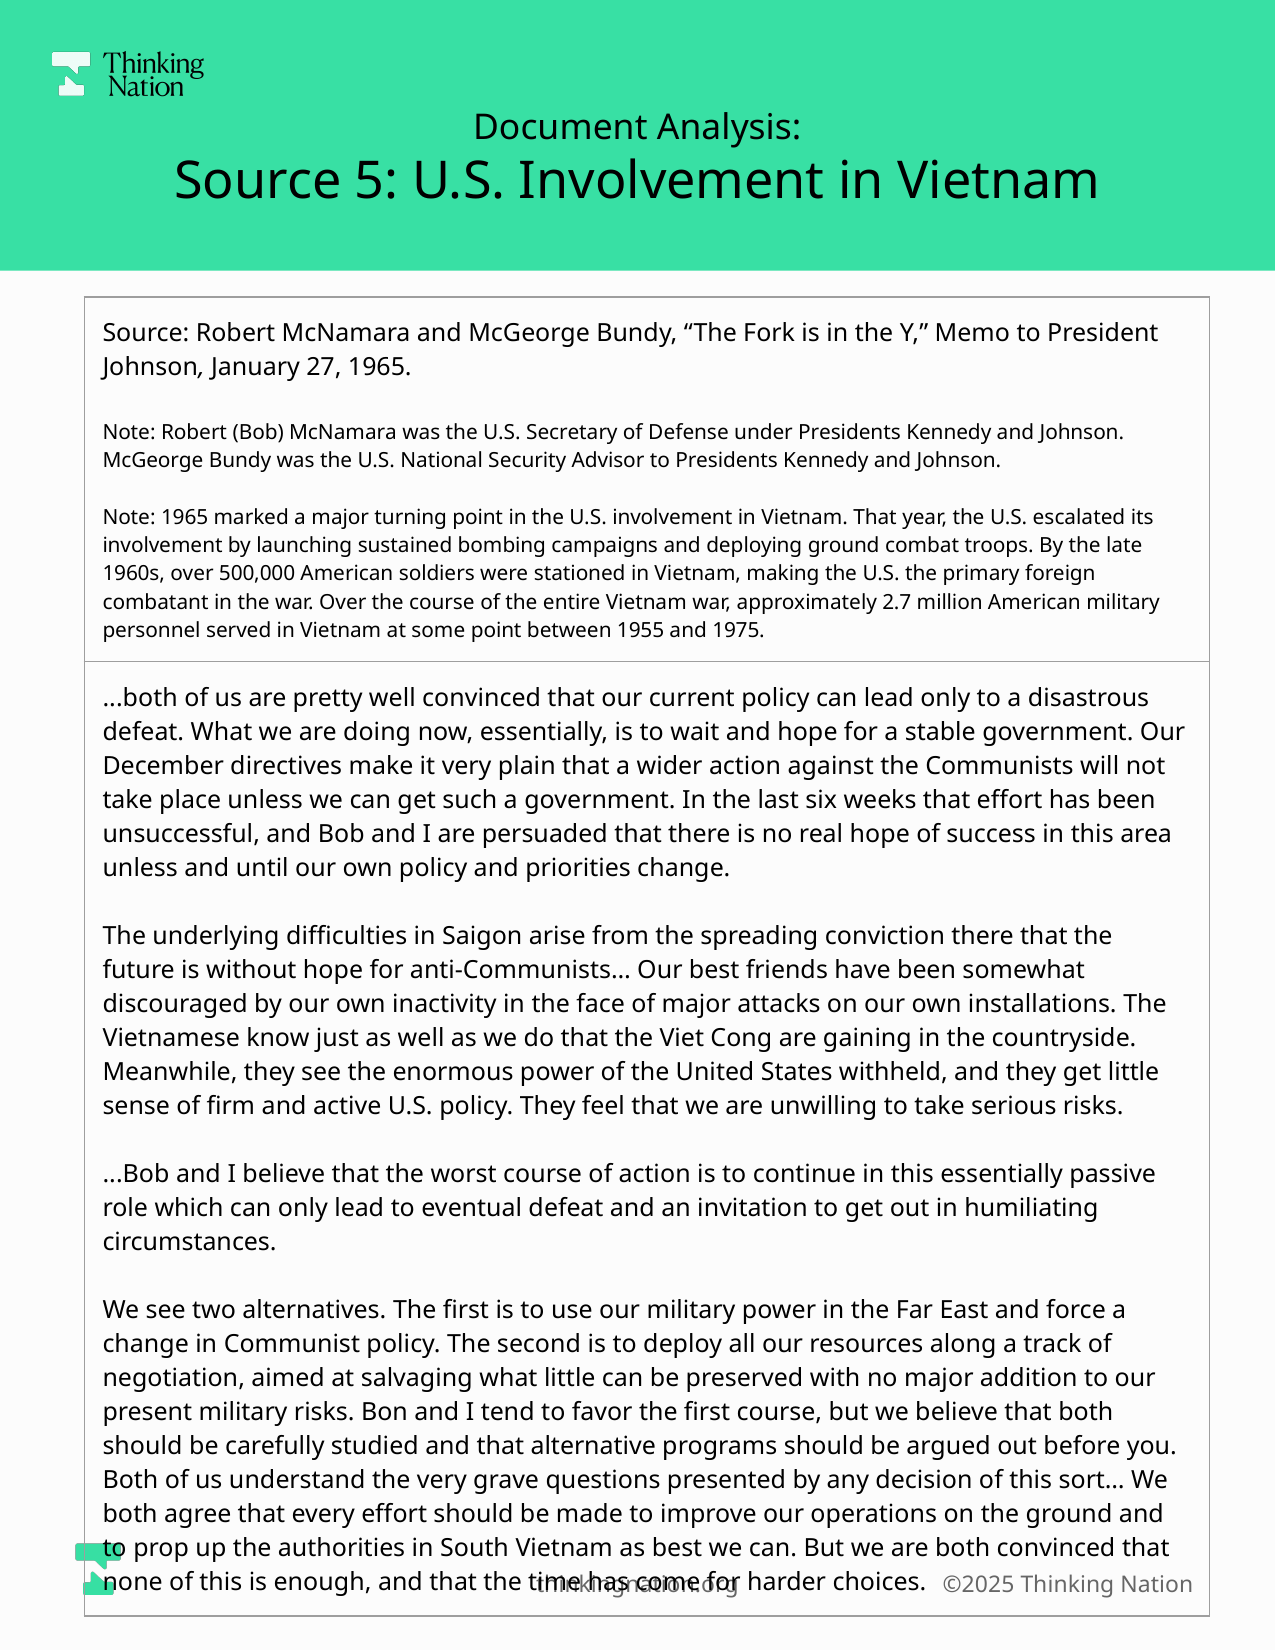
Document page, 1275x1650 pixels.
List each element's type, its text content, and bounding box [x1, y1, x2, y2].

picture [62, 1533, 134, 1605]
table_cell ...both of us are pretty well convinced that our current policy can lead only to a disastrous defeat. What we are doing now, essentially, is to wait and hope for a stable government. Our December directives make it very plain that a wider action against the Communists will not take place unless we can get such a government. In the last six weeks that effort has been unsuccessful, and Bob and I are persuaded that there is no real hope of success in this area unless and until our own policy and priorities change. The underlying difficulties in Saigon arise from the spreading conviction there that the future is without hope for anti-Communists… Our best friends have been somewhat discouraged by our own inactivity in the face of major attacks on our own installations. The Vietnamese know just as well as we do that the Viet Cong are gaining in the countryside. Meanwhile, they see the enormous power of the United States withheld, and they get little sense of firm and active U.S. policy. They feel that we are unwilling to take serious risks. ...Bob and I believe that the worst course of action is to continue in this essentially passive role which can only lead to eventual defeat and an invitation to get out in humiliating circumstances. We see two alternatives. The first is to use our military power in the Far East and force a change in Communist policy. The second is to deploy all our resources along a track of negotiation, aimed at salvaging what little can be preserved with no major addition to our present military risks. Bon and I tend to favor the first course, but we believe that both should be carefully studied and that alternative programs should be argued out before you. Both of us understand the very grave questions presented by any decision of this sort… We both agree that every effort should be made to improve our operations on the ground and to prop up the authorities in South Vietnam as best we can. But we are both convinced that none of this is enough, and that the time has come for harder choices. [85, 662, 1209, 1615]
text_box Document Analysis: Source 5: U.S. Involvement in Vietnam [0, 0, 1275, 271]
table_header Source: Robert McNamara and McGeorge Bundy, “The Fork is in the Y,” Memo to President Johnson, January 27, 1965. Note: Robert (Bob) McNamara was the U.S. Secretary of Defense under Presidents Kennedy and Johnson. McGeorge Bundy was the U.S. National Security Advisor to Presidents Kennedy and Johnson. Note: 1965 marked a major turning point in the U.S. involvement in Vietnam. That year, the U.S. escalated its involvement by launching sustained bombing campaigns and deploying ground combat troops. By the late 1960s, over 500,000 American soldiers were stationed in Vietnam, making the U.S. the primary foreign combatant in the war. Over the course of the entire Vietnam war, approximately 2.7 million American military personnel served in Vietnam at some point between 1955 and 1975. [85, 298, 1209, 661]
picture [35, 37, 210, 110]
